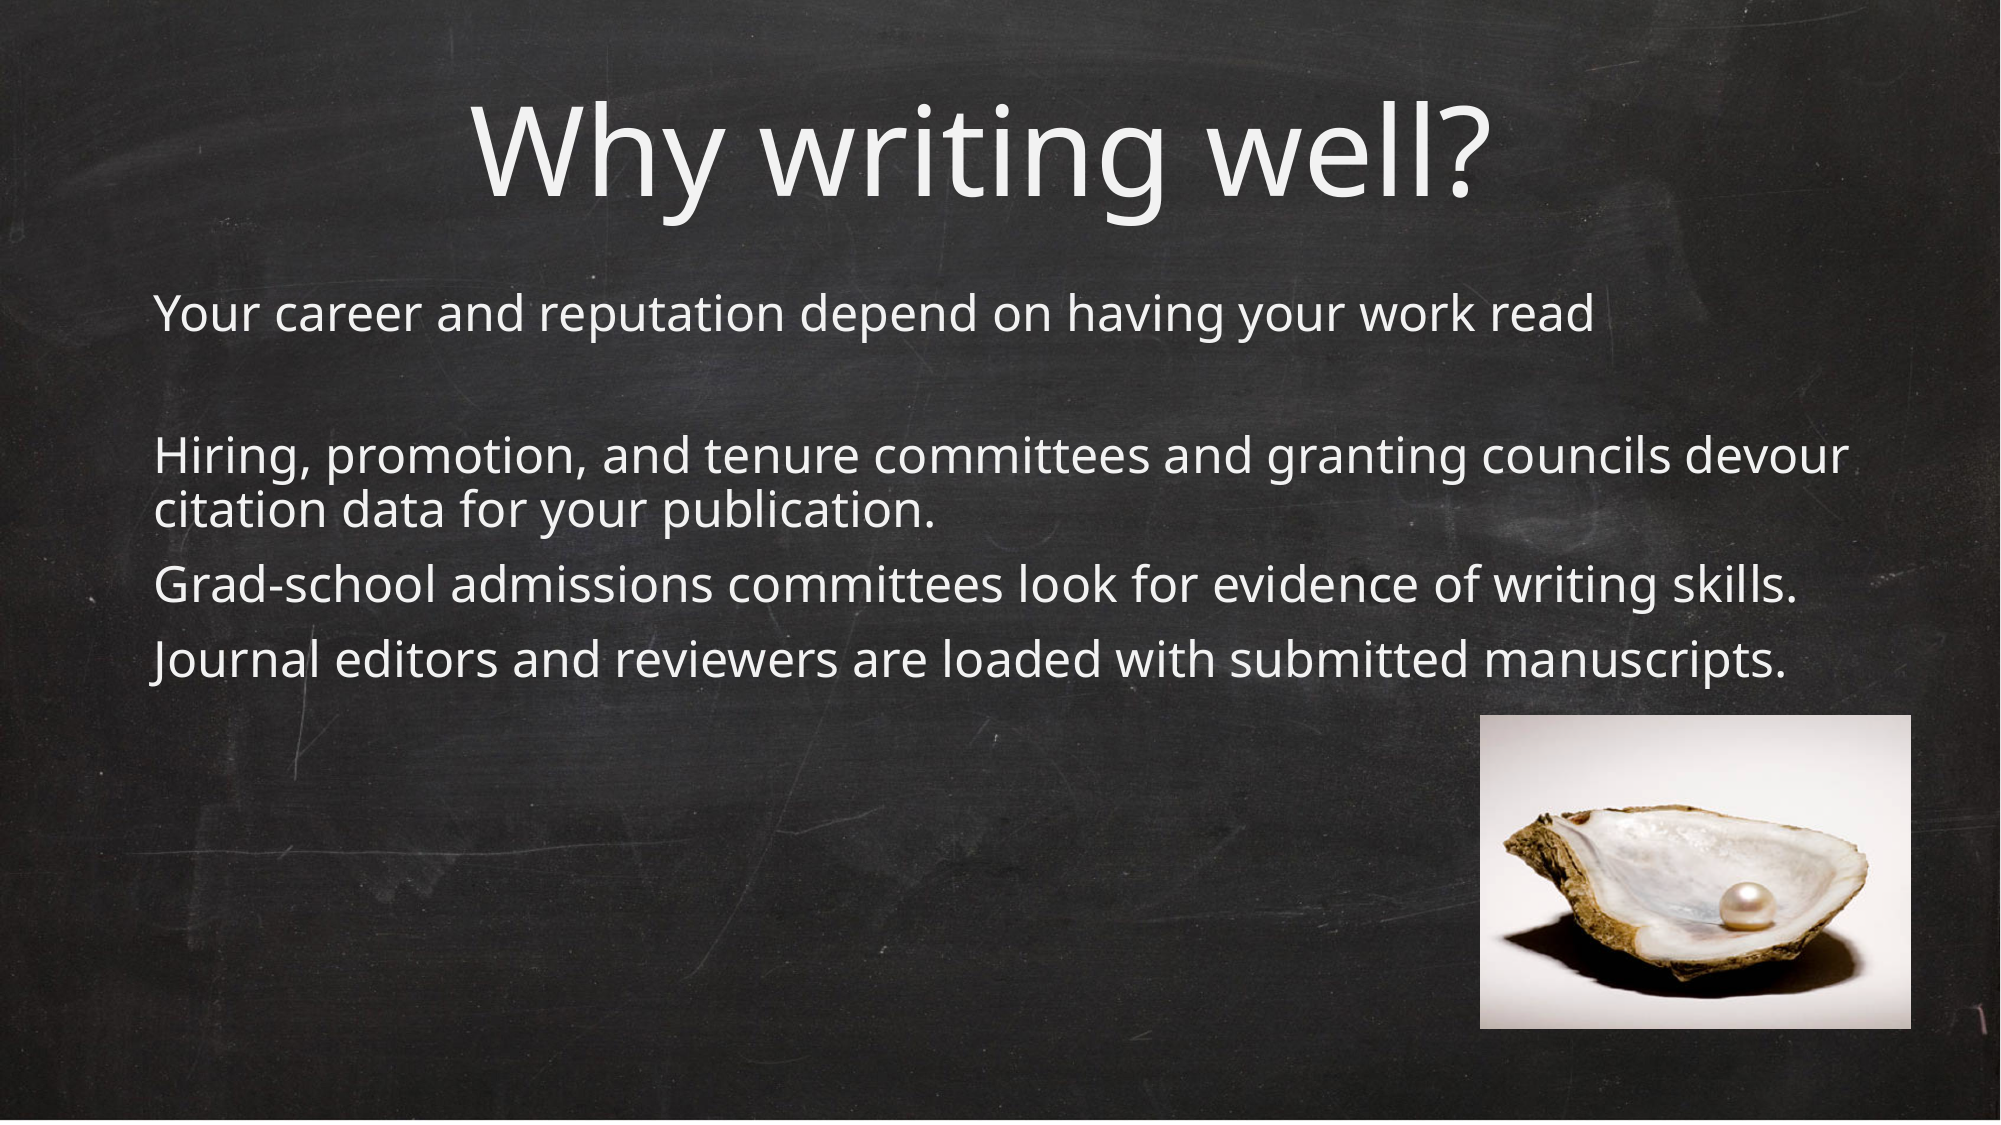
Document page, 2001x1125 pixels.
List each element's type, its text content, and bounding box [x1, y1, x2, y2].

text_box Hiring, promotion, and tenure committees and granting councils devour citation data for your publication. Grad-school admissions committees look for evidence of writing skills. Journal editors and reviewers are loaded with submitted manuscripts. [138, 422, 1911, 745]
picture [0, 0, 2001, 1125]
title Why writing well? [231, 63, 1732, 232]
subtitle Your career and reputation depend on having your work read [138, 281, 1911, 381]
